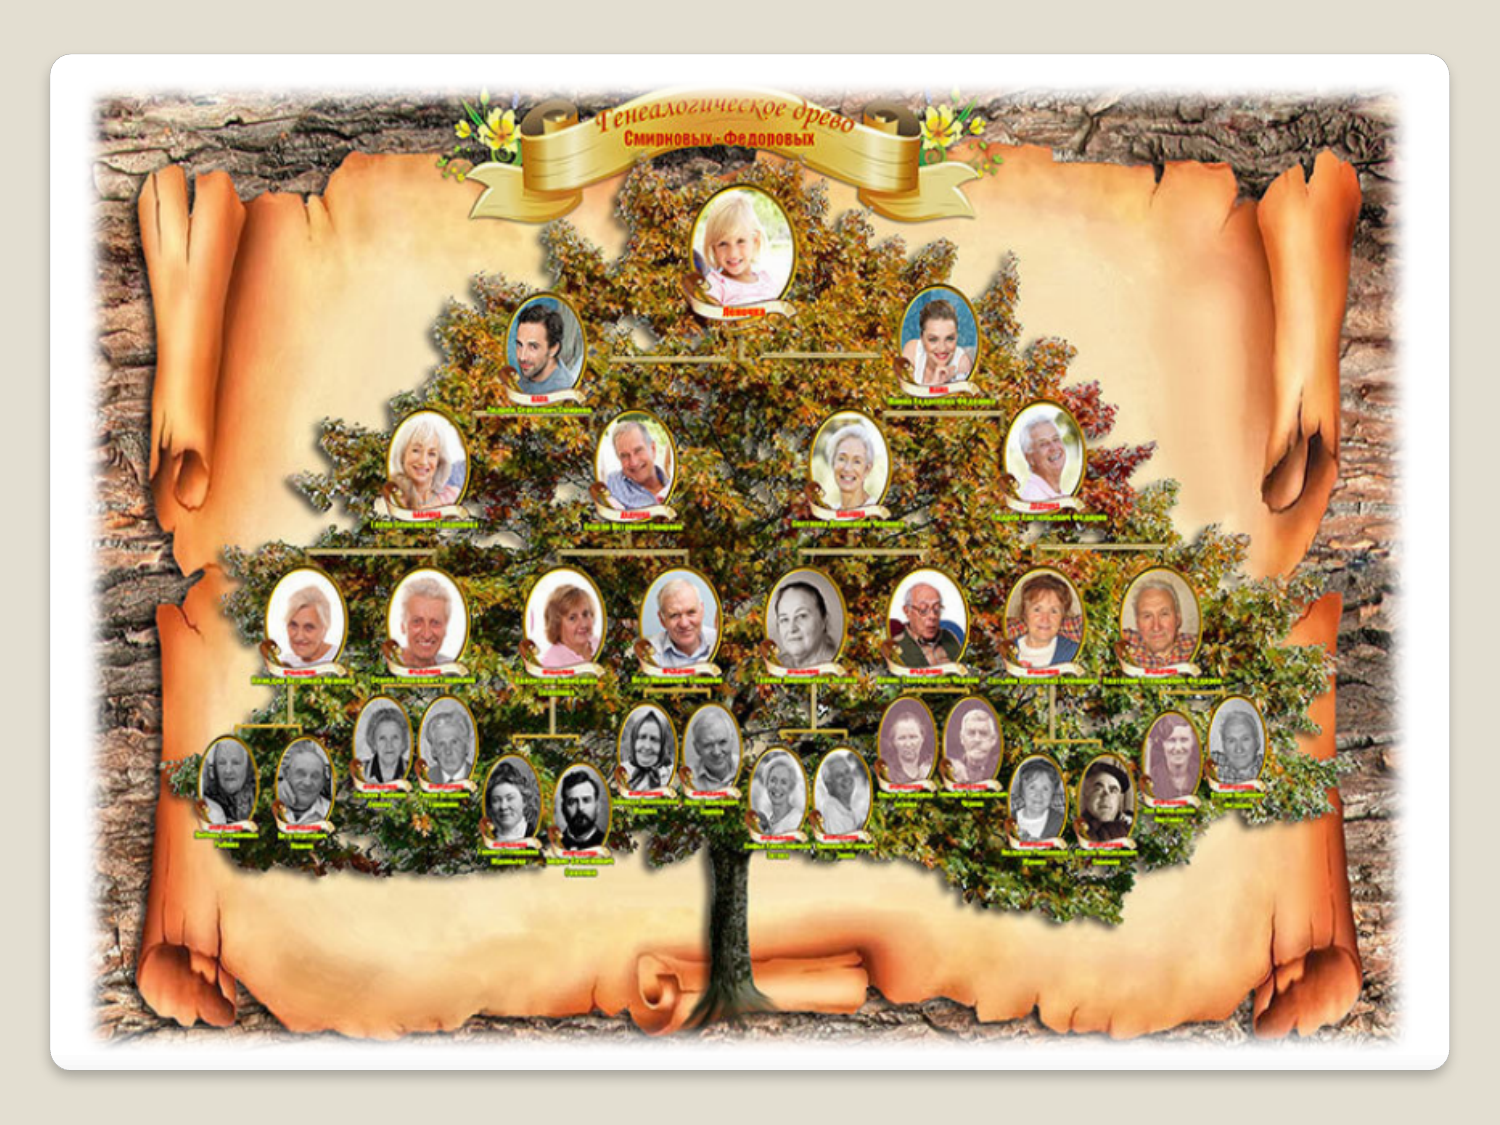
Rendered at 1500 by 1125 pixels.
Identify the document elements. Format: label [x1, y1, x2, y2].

picture [81, 81, 1412, 1055]
